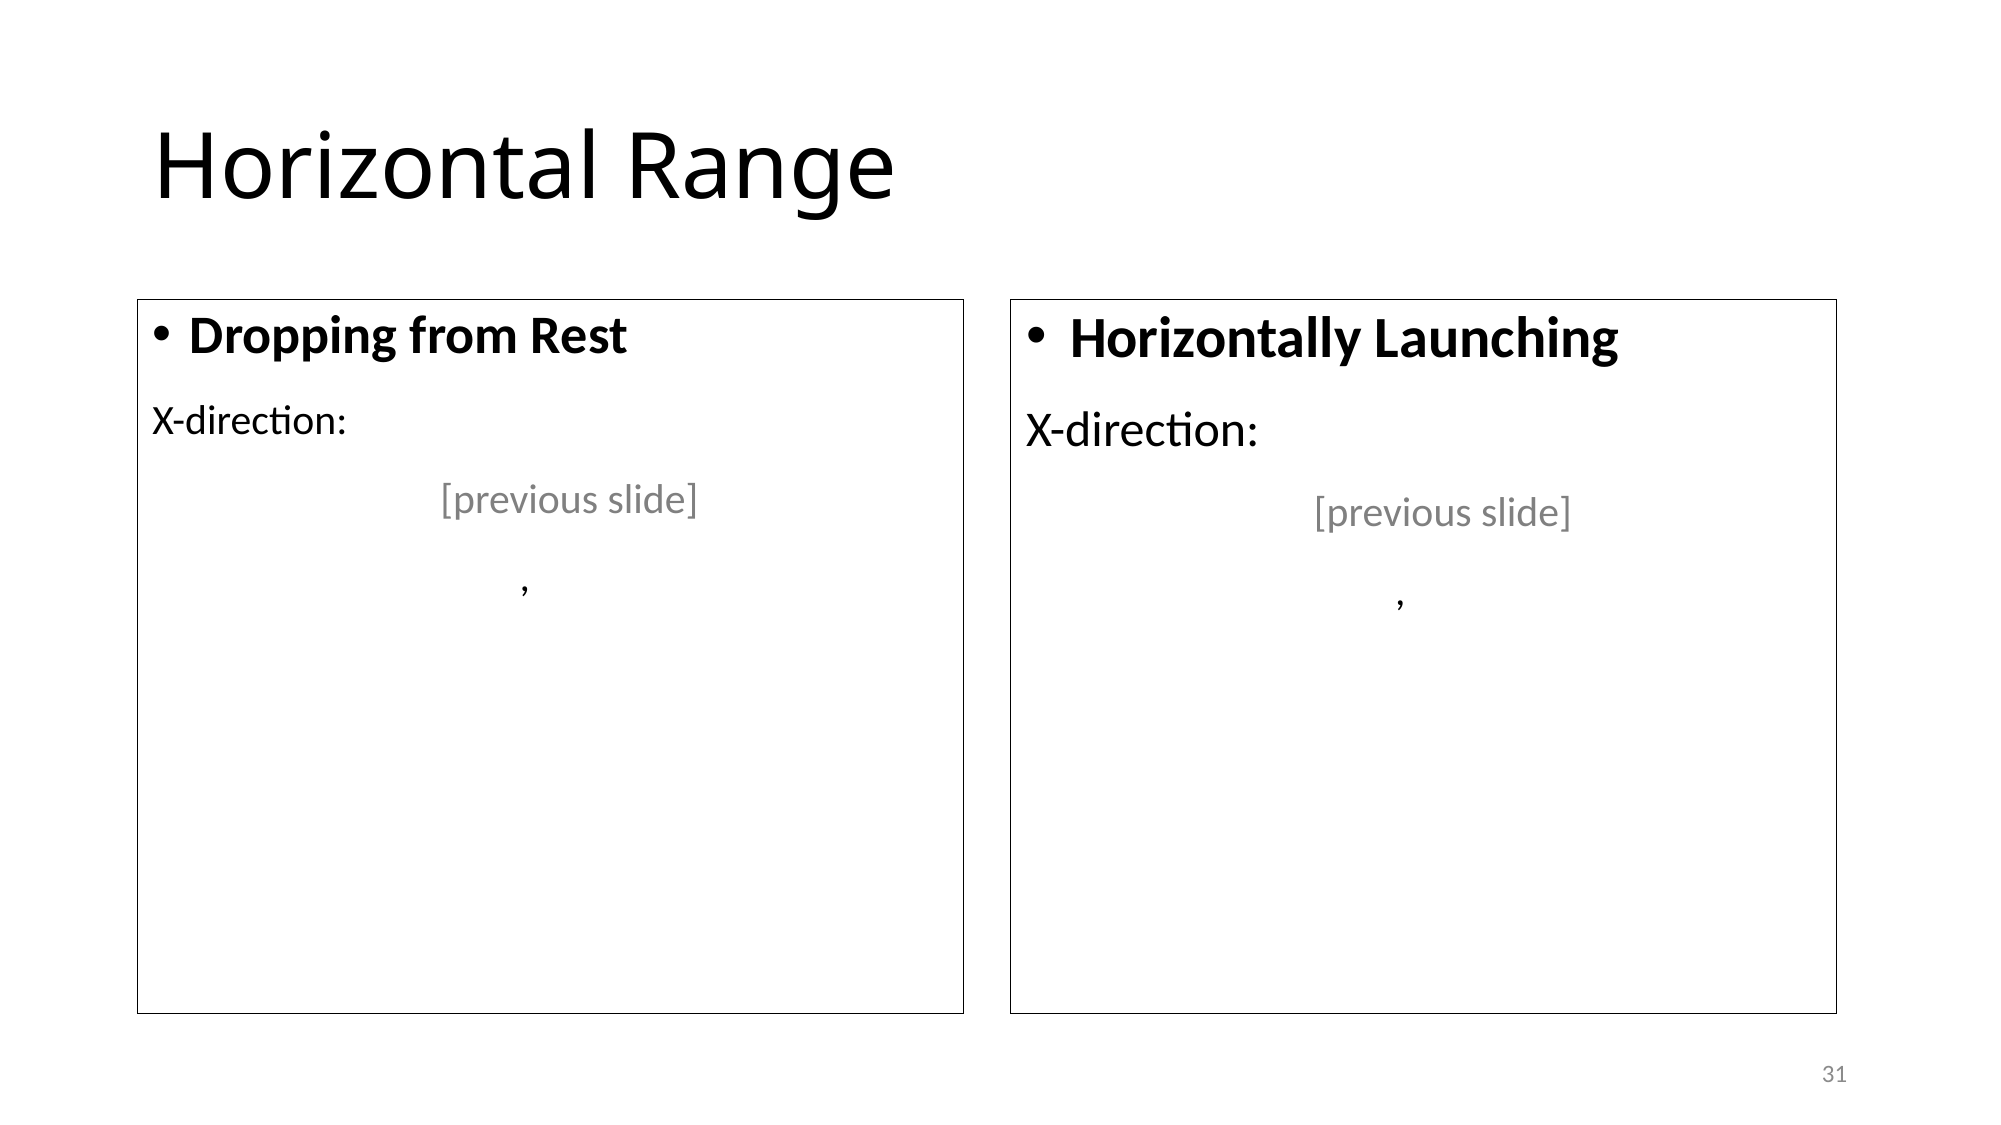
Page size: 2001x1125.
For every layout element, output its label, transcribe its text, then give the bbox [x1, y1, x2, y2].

title Horizontal Range [137, 59, 1863, 278]
slide_number 31 [1412, 1042, 1863, 1103]
